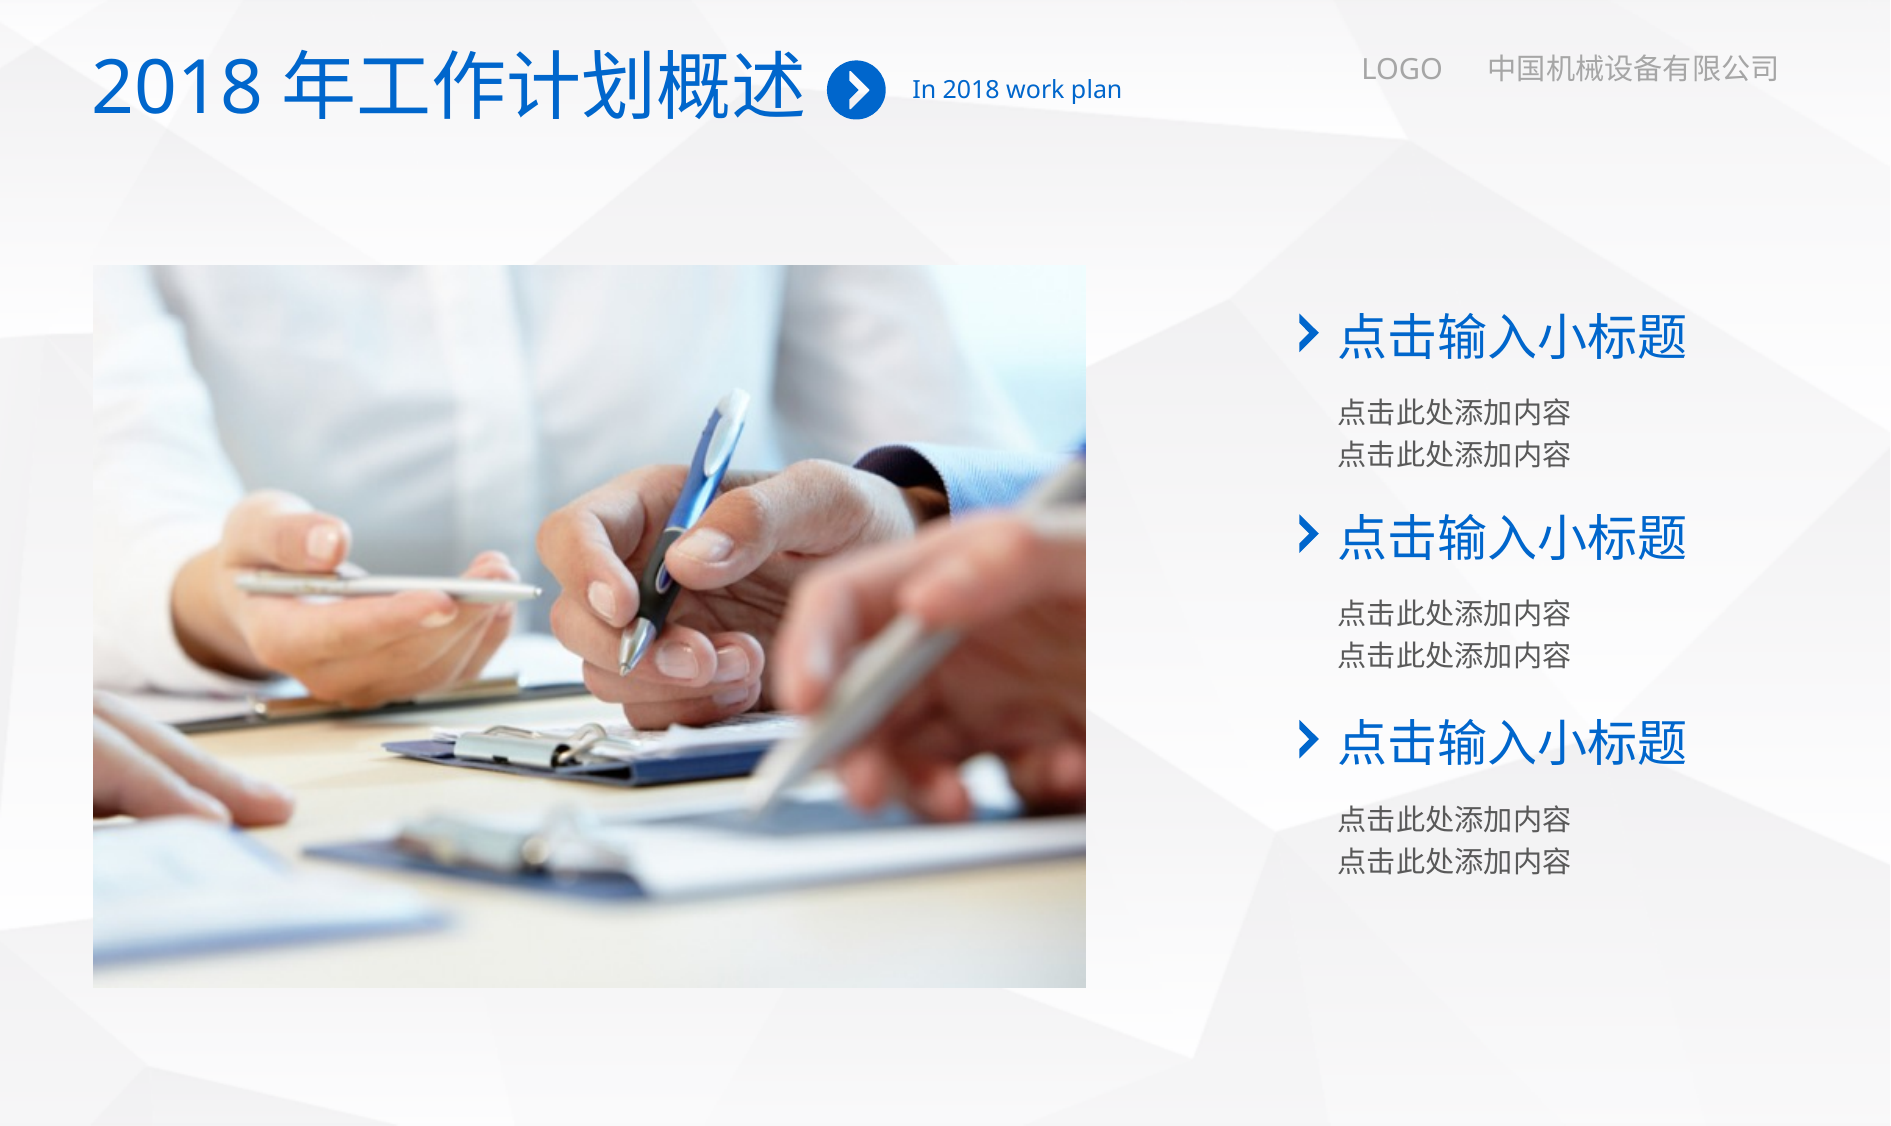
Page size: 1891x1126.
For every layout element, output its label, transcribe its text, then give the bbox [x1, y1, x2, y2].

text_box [58, 30, 1274, 138]
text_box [1299, 297, 1730, 481]
picture [0, 0, 1891, 1126]
text_box LOGO 中国机械设备有限公司 [1346, 42, 1854, 93]
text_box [1299, 498, 1730, 682]
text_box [1299, 704, 1730, 887]
